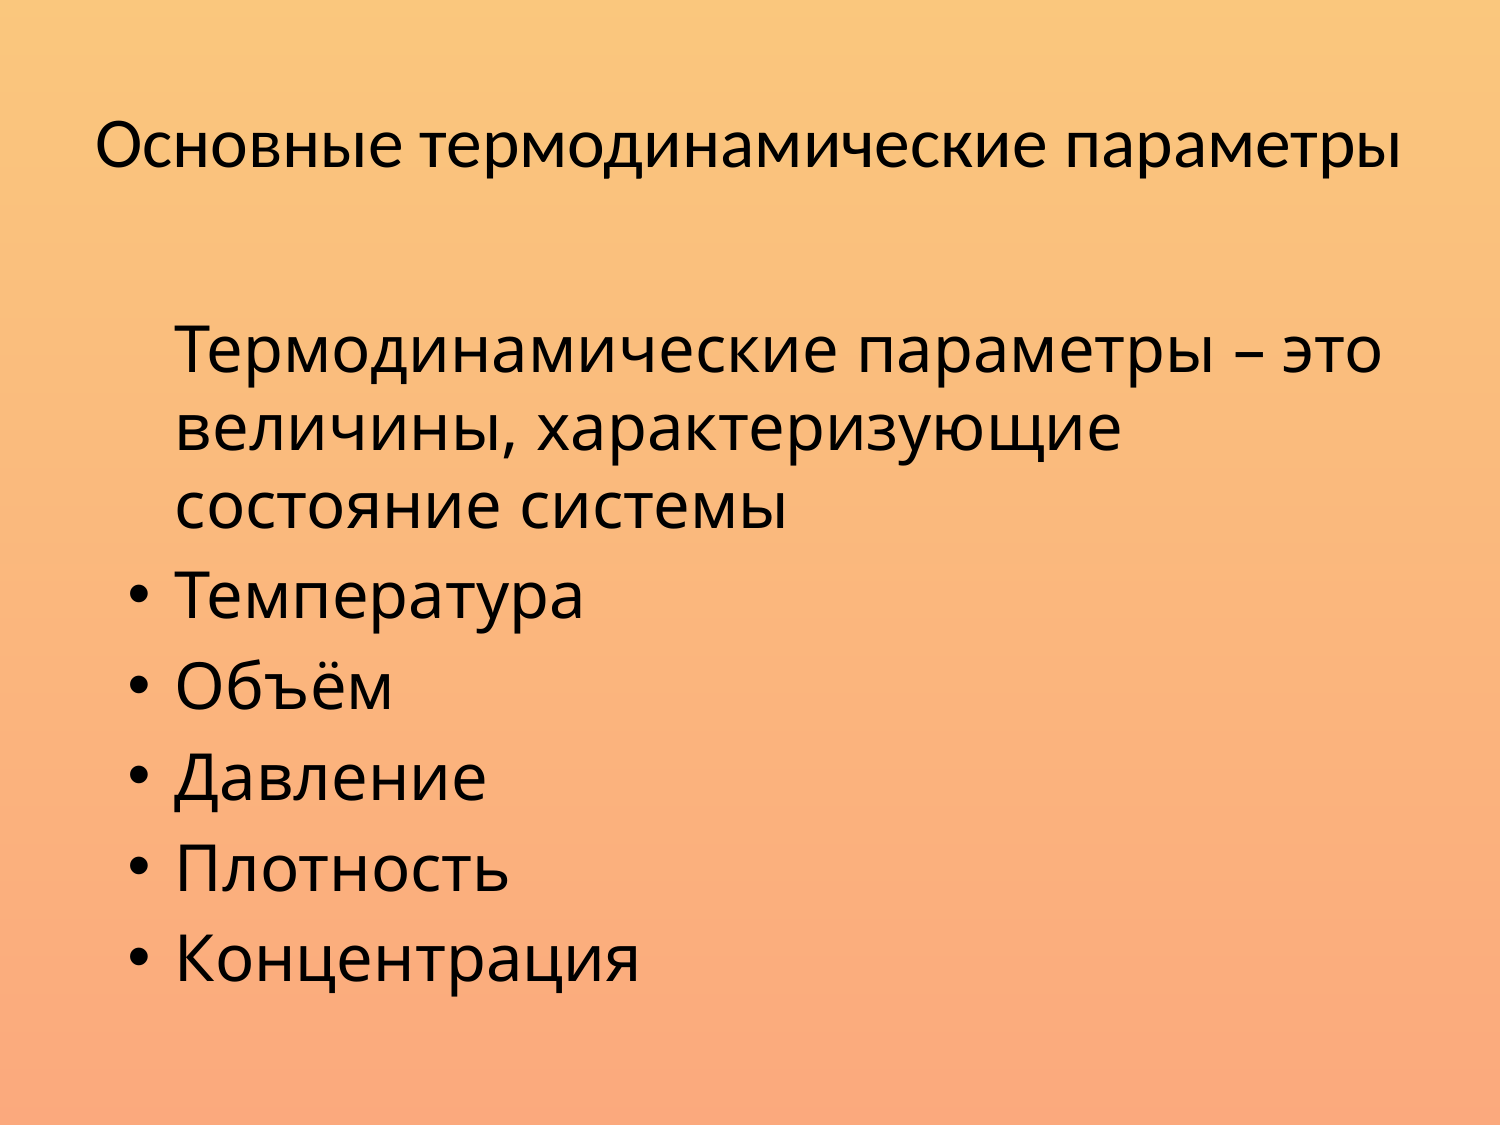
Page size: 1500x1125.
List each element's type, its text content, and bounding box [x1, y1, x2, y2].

list Термодинамические параметры – это величины, характеризующие состояние системы Температура Объём Давление Плотность Концентрация [112, 299, 1425, 1005]
title Основные термодинамические параметры [75, 45, 1425, 233]
